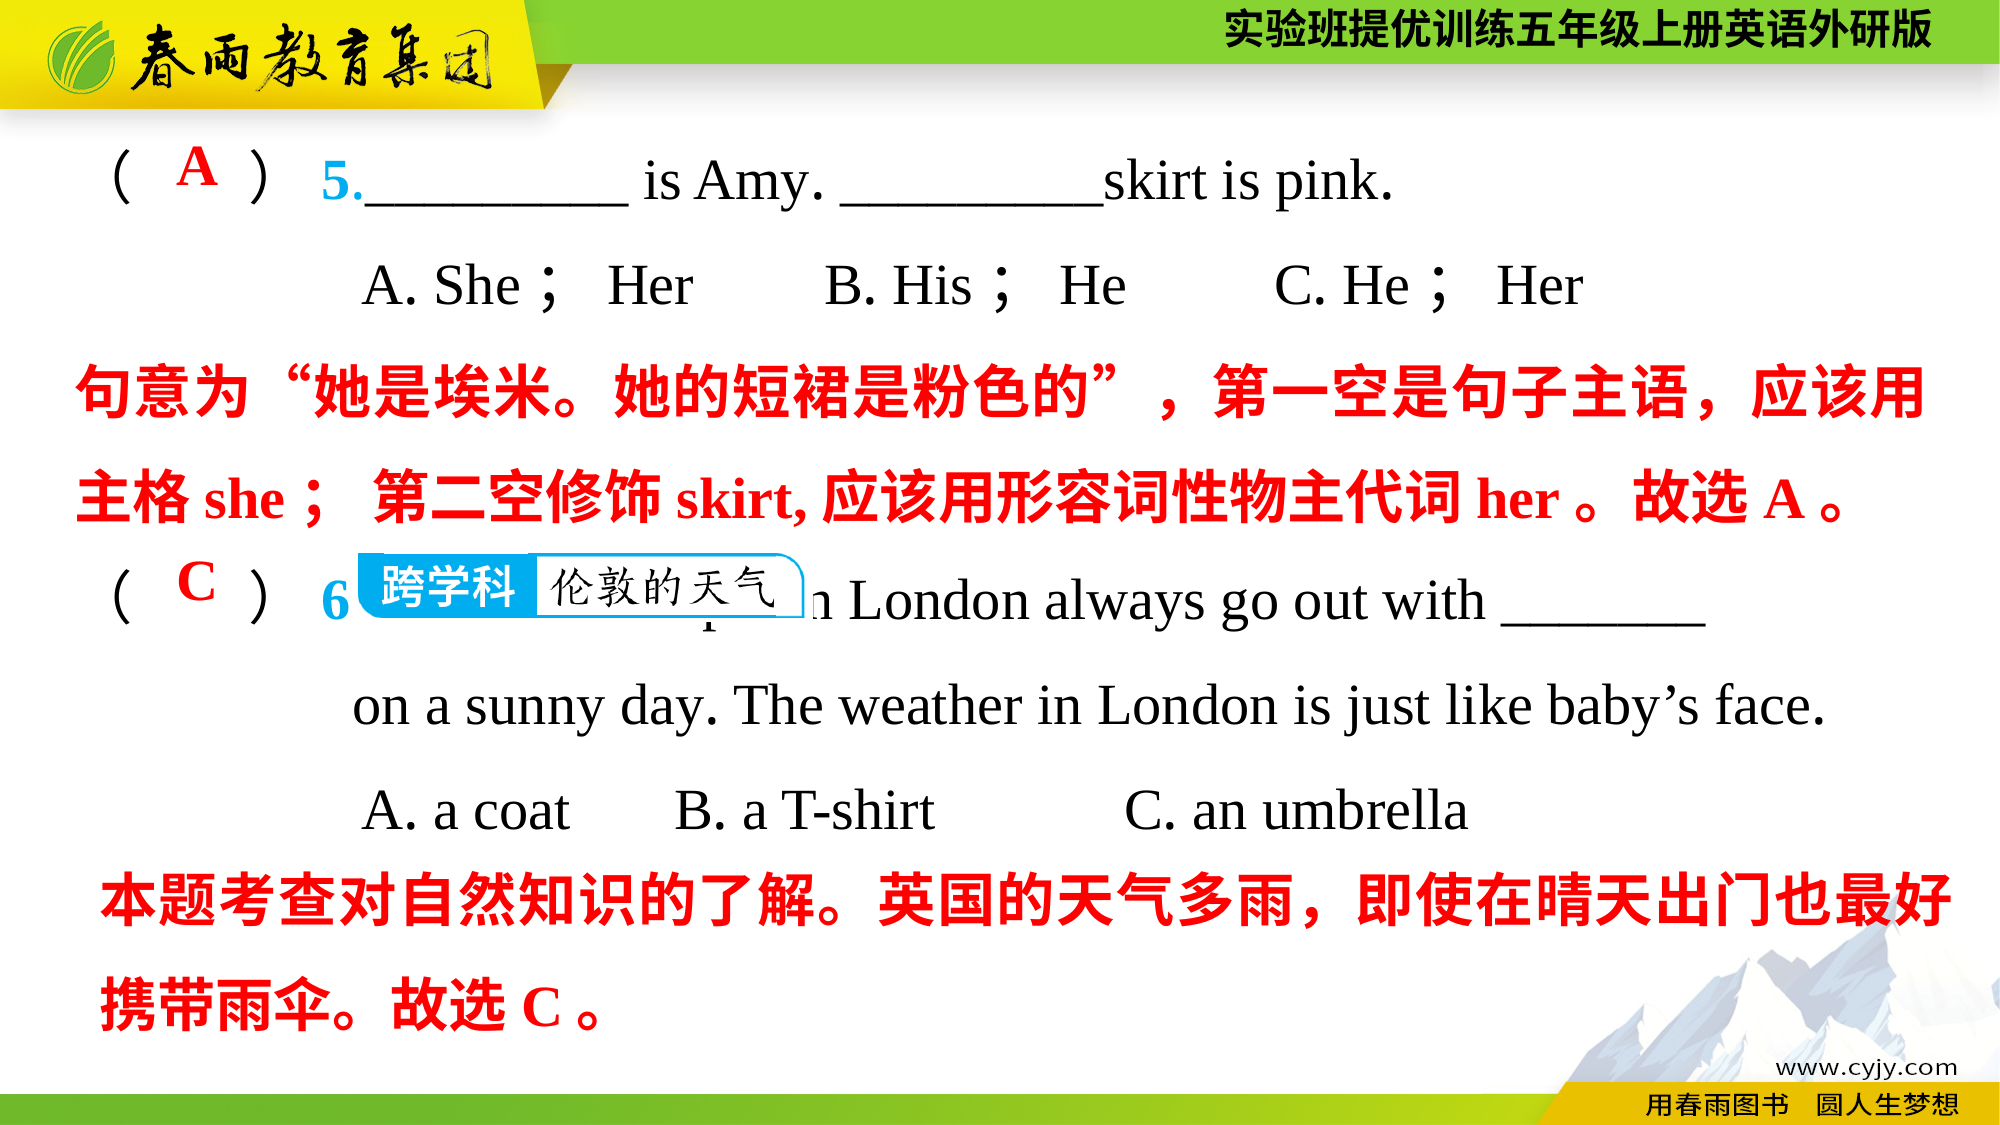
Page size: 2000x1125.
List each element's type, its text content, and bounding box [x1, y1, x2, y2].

text_box 句意为“她是埃米。她的短裙是粉色的”，第一空是句子主语，应该用主格she； 第二空修饰skirt,应该用形容词性物主代词her。故选A。 [59, 313, 1944, 539]
text_box C [161, 539, 234, 620]
list （ ）5._________ is Amy. _________skirt is pink. A. She；Her B. His；He C. He；Her （ ）6. People in London always go out with _______ on a sunny day. The weather in London is just like baby’s face. A. a coat B. a T-shirt C. an umbrella [59, 98, 1944, 313]
text_box 本题考查对自然知识的了解。英国的天气多雨，即使在晴天出门也最好携带雨伞。故选C。 [84, 821, 1969, 1046]
list （ ）5._________ is Amy. _________skirt is pink. A. She；Her B. His；He C. He；Her （ ）6. People in London always go out with _______ on a sunny day. The weather in London is just like baby’s face. A. a coat B. a T-shirt C. an umbrella [59, 539, 1944, 857]
picture [0, 0, 2000, 1125]
text_box A [161, 120, 234, 205]
